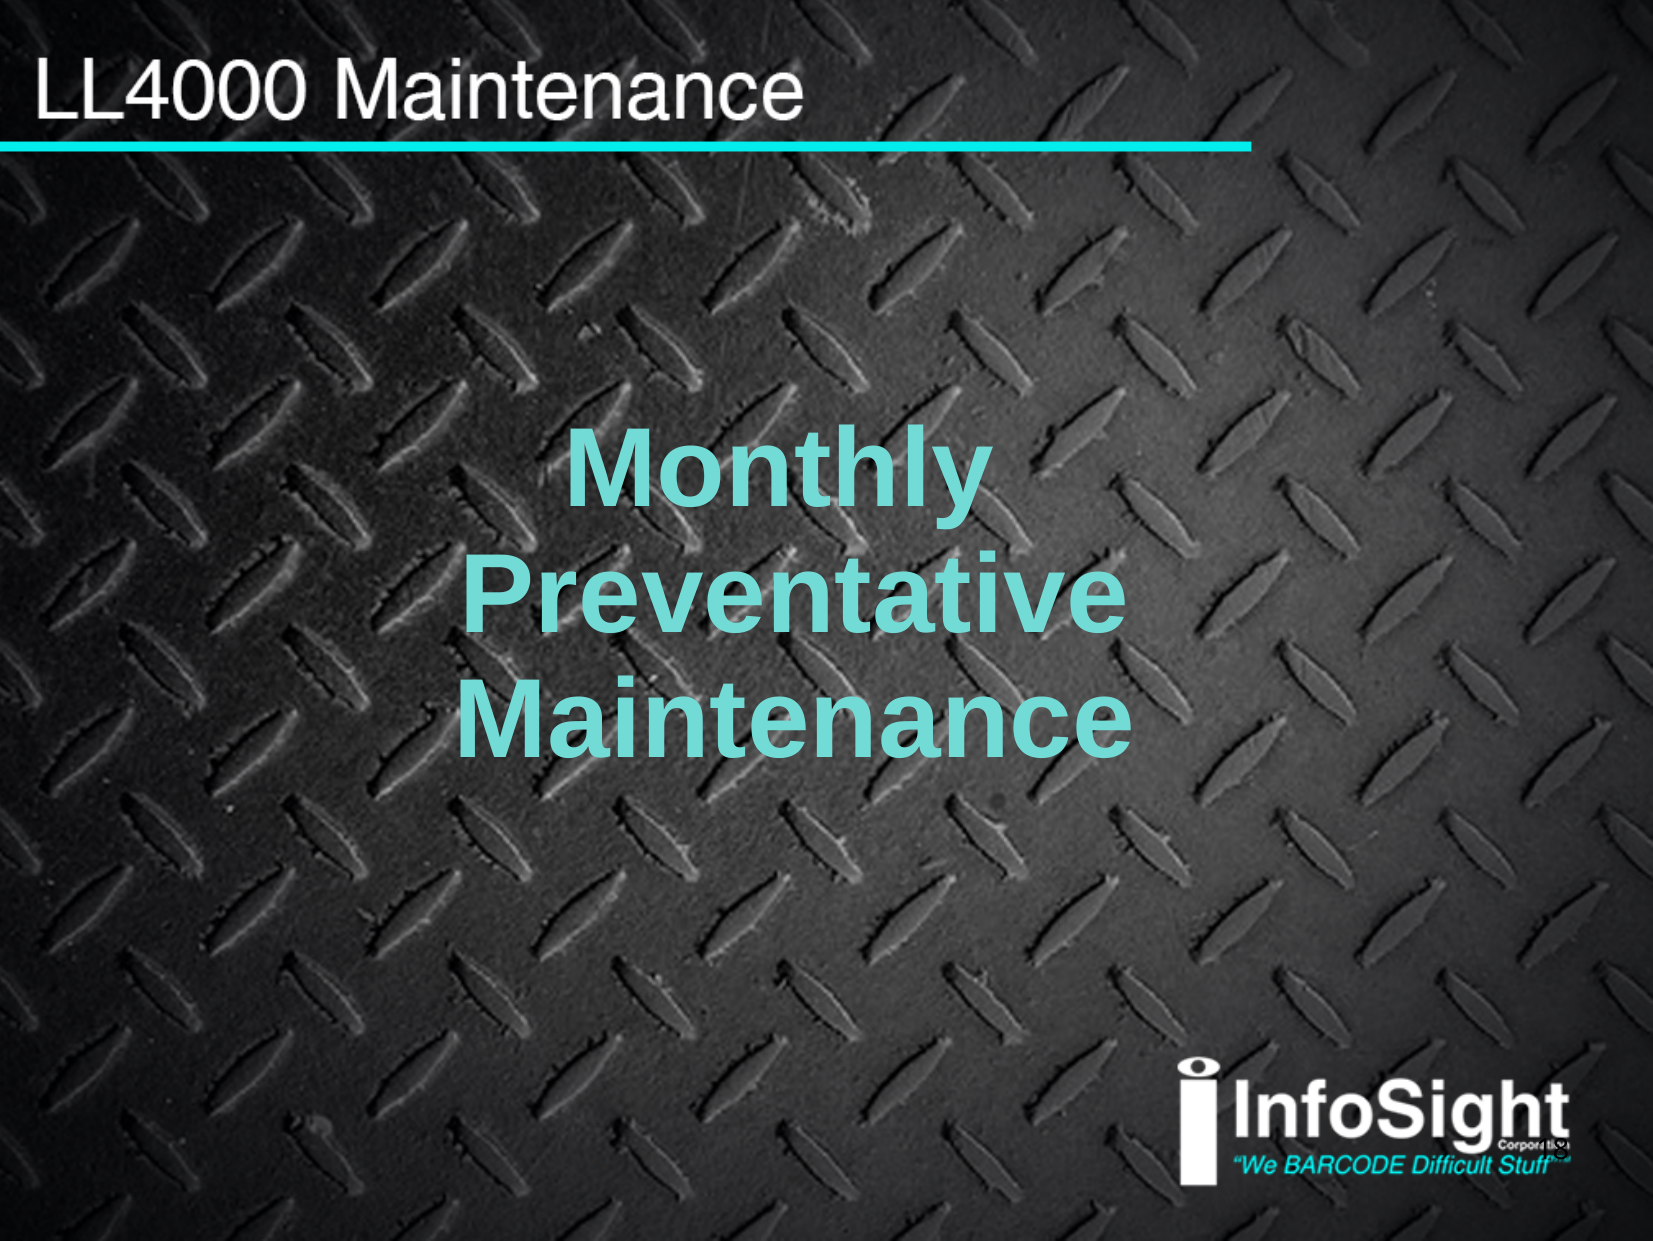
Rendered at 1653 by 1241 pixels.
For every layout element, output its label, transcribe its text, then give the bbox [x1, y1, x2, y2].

picture [0, 0, 1653, 1241]
slide_number 18 [1185, 1130, 1570, 1215]
text_box Monthly Preventative Maintenance [188, 395, 1400, 468]
